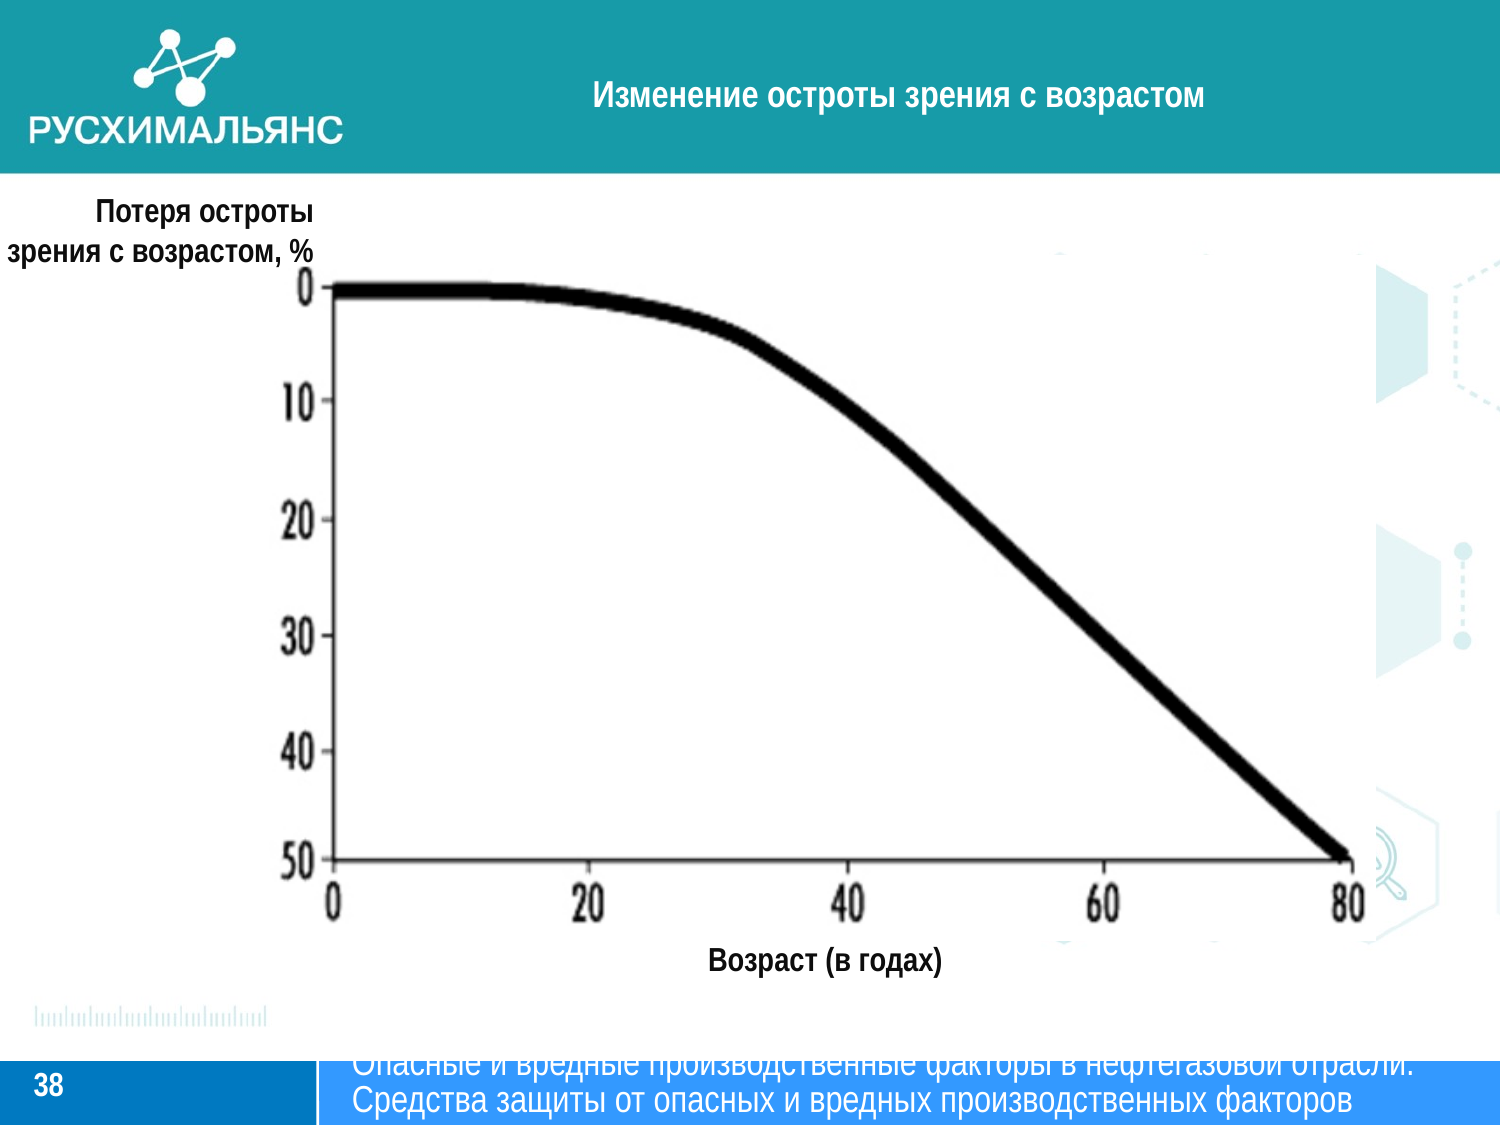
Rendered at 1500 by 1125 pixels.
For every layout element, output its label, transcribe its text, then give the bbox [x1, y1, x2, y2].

picture [0, 0, 1500, 1061]
slide_number 37 [33, 1068, 278, 1122]
footer Опасные и вредные производственные факторы в нефтегазовой отрасли. Средства защиты от опасных и вредных производственных факторов [351, 1067, 1500, 1122]
